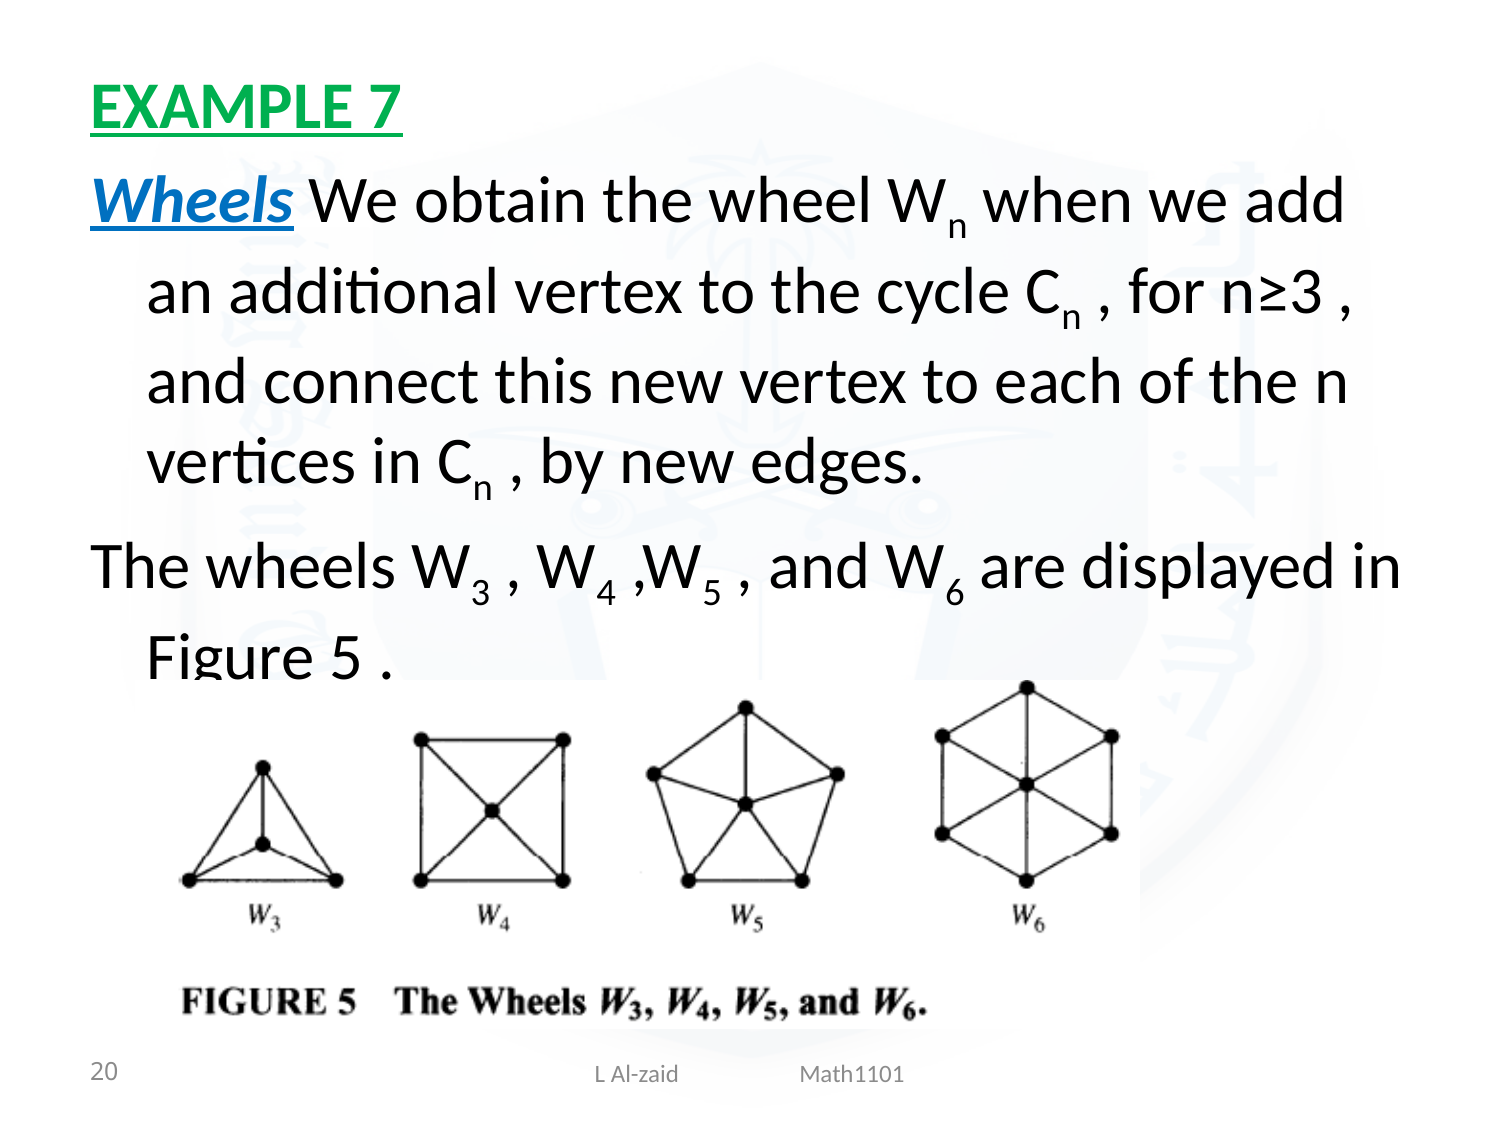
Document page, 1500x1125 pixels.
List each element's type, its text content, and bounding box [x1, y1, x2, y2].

footer L Al-zaid Math1101 [512, 1042, 988, 1103]
slide_number 20 [75, 1042, 425, 1103]
list EXAMPLE 7 Wheels We obtain the wheel Wn when we add an additional vertex to the cycle Cn , for n≥3 , and connect this new vertex to each of the n vertices in Cn , by new edges. The wheels W3 , W4 ,W5 , and W6 are displayed in Figure 5 . [75, 54, 1425, 1005]
picture [135, 680, 1140, 1029]
